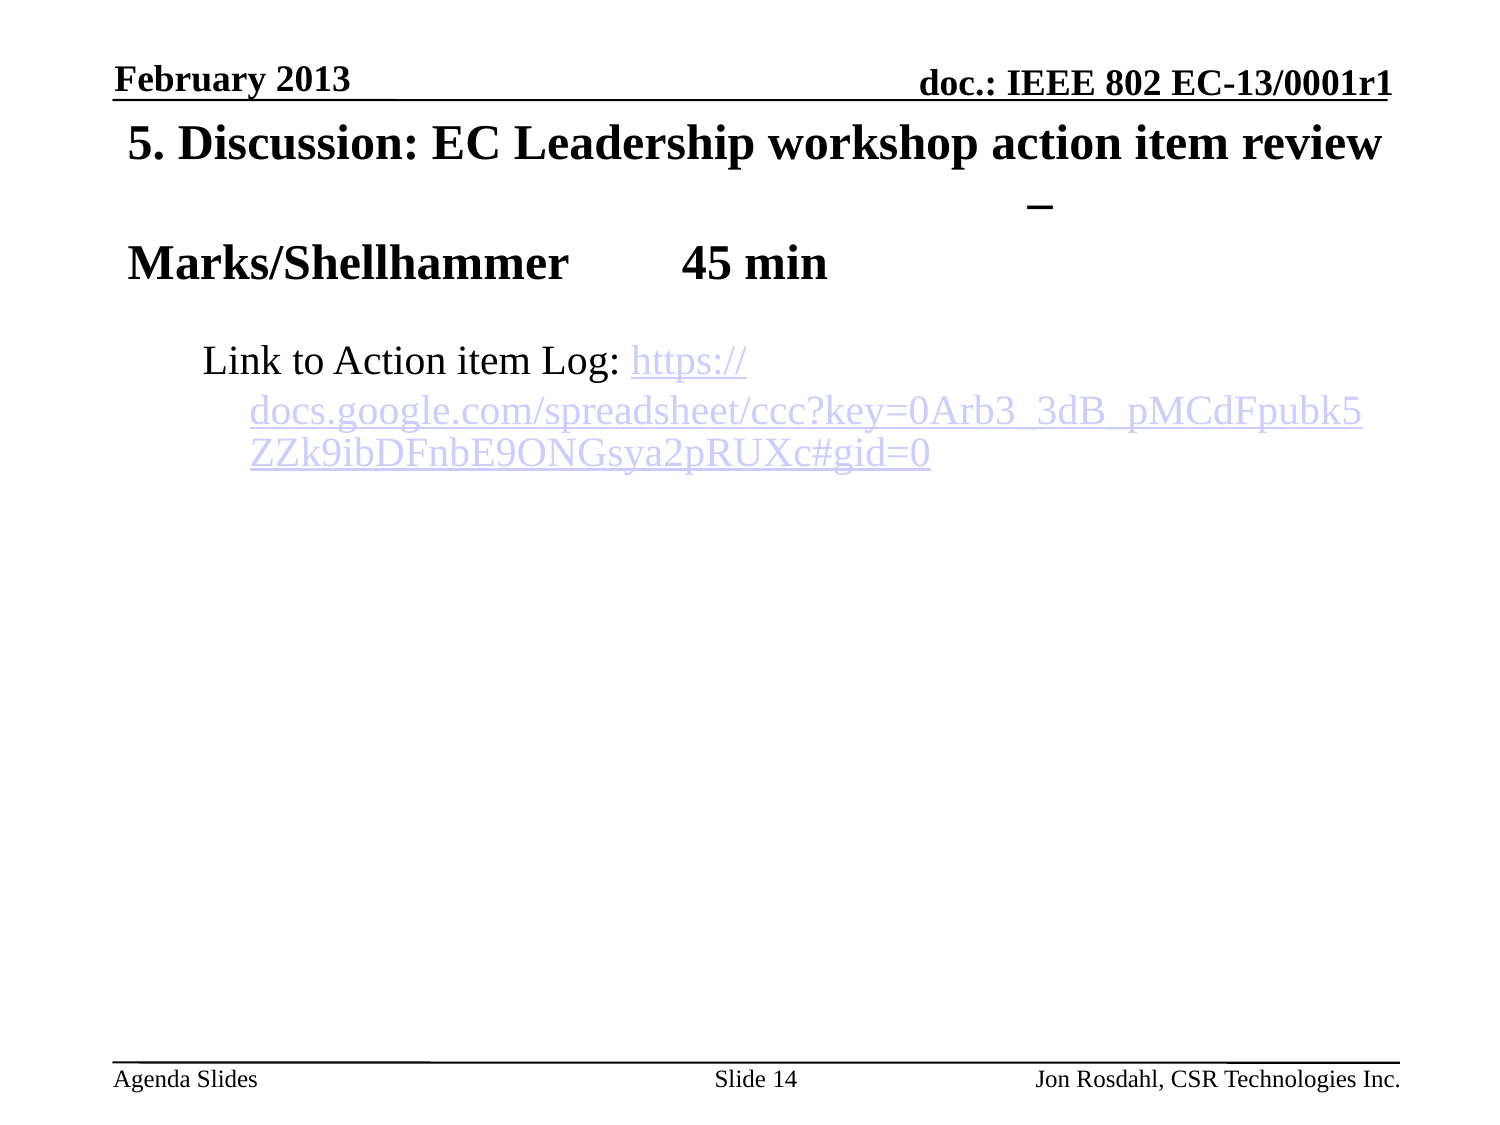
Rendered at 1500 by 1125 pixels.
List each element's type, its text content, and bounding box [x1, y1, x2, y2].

list Link to Action item Log: https://docs.google.com/spreadsheet/ccc?key=0Arb3_3dB_pMCdFpubk5ZZk9ibDFnbE9ONGsya2pRUXc#gid=0 [112, 324, 1388, 1000]
slide_number Slide 14 [712, 1061, 800, 1123]
title 5. Discussion: EC Leadership workshop action item review – Marks/Shellhammer 45 min [112, 112, 1413, 288]
footer Jon Rosdahl, CSR Technologies Inc. [878, 1061, 1402, 1093]
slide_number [114, 54, 423, 100]
